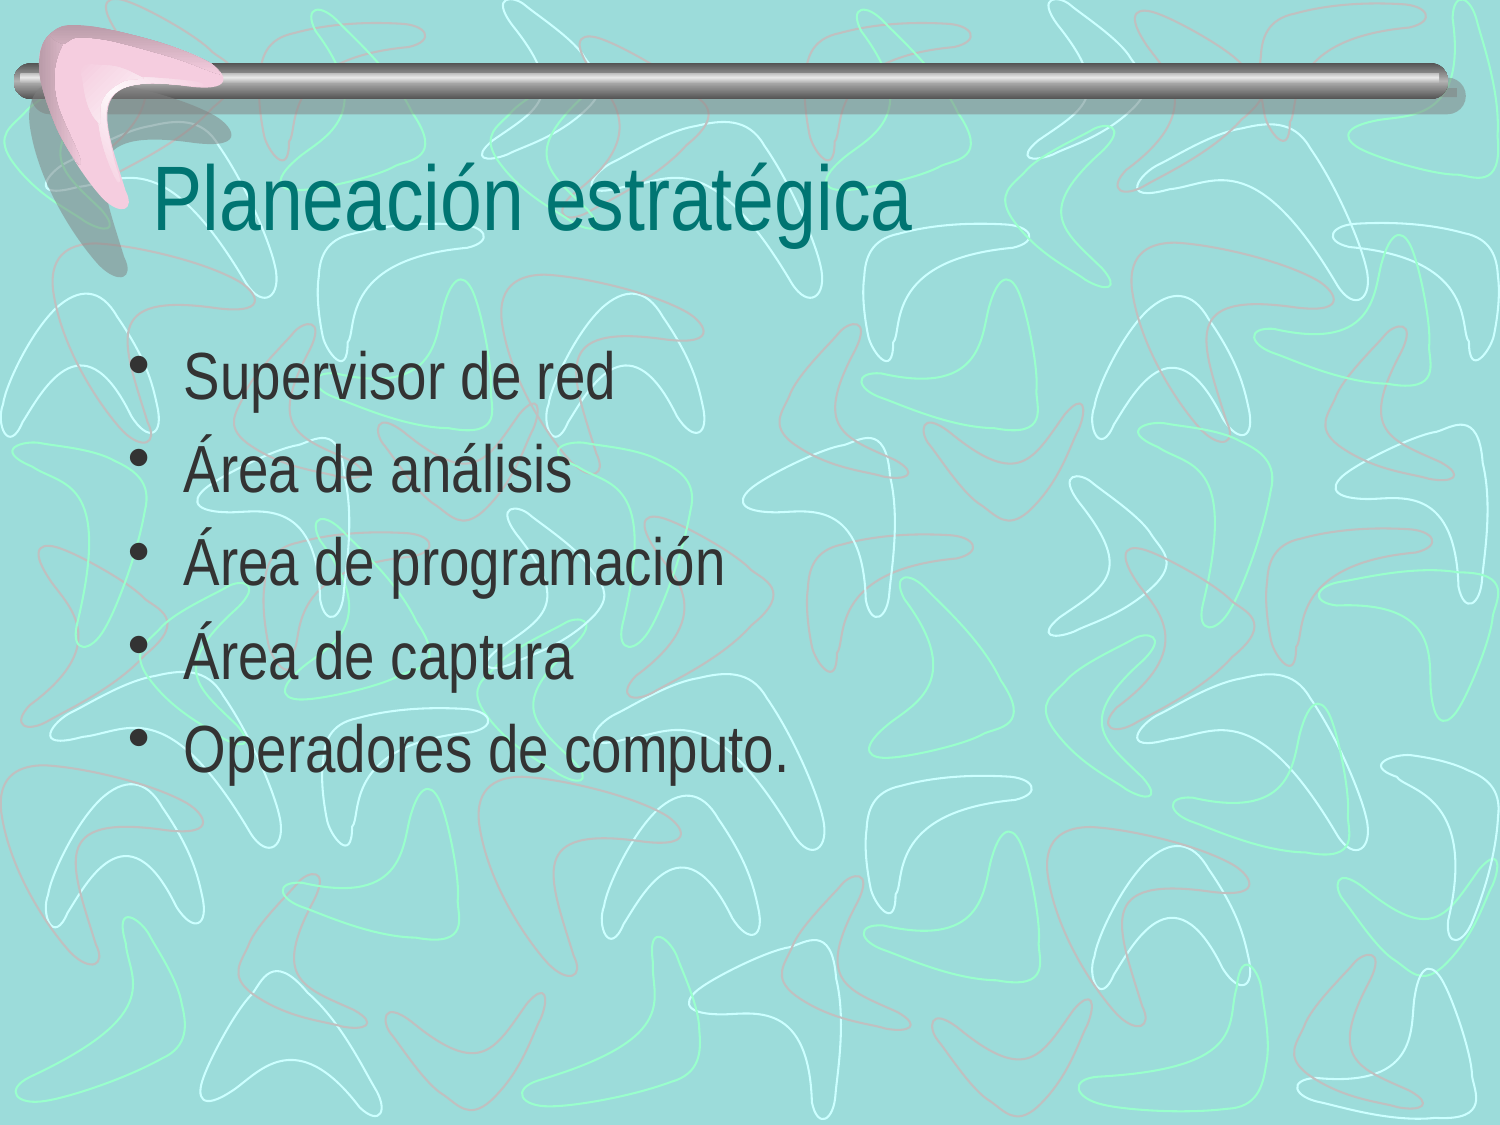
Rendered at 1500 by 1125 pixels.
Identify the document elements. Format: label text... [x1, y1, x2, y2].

list Supervisor de red Área de análisis Área de programación Área de captura Operadores de computo. [112, 324, 1388, 1000]
title Planeación estratégica [137, 99, 1388, 288]
